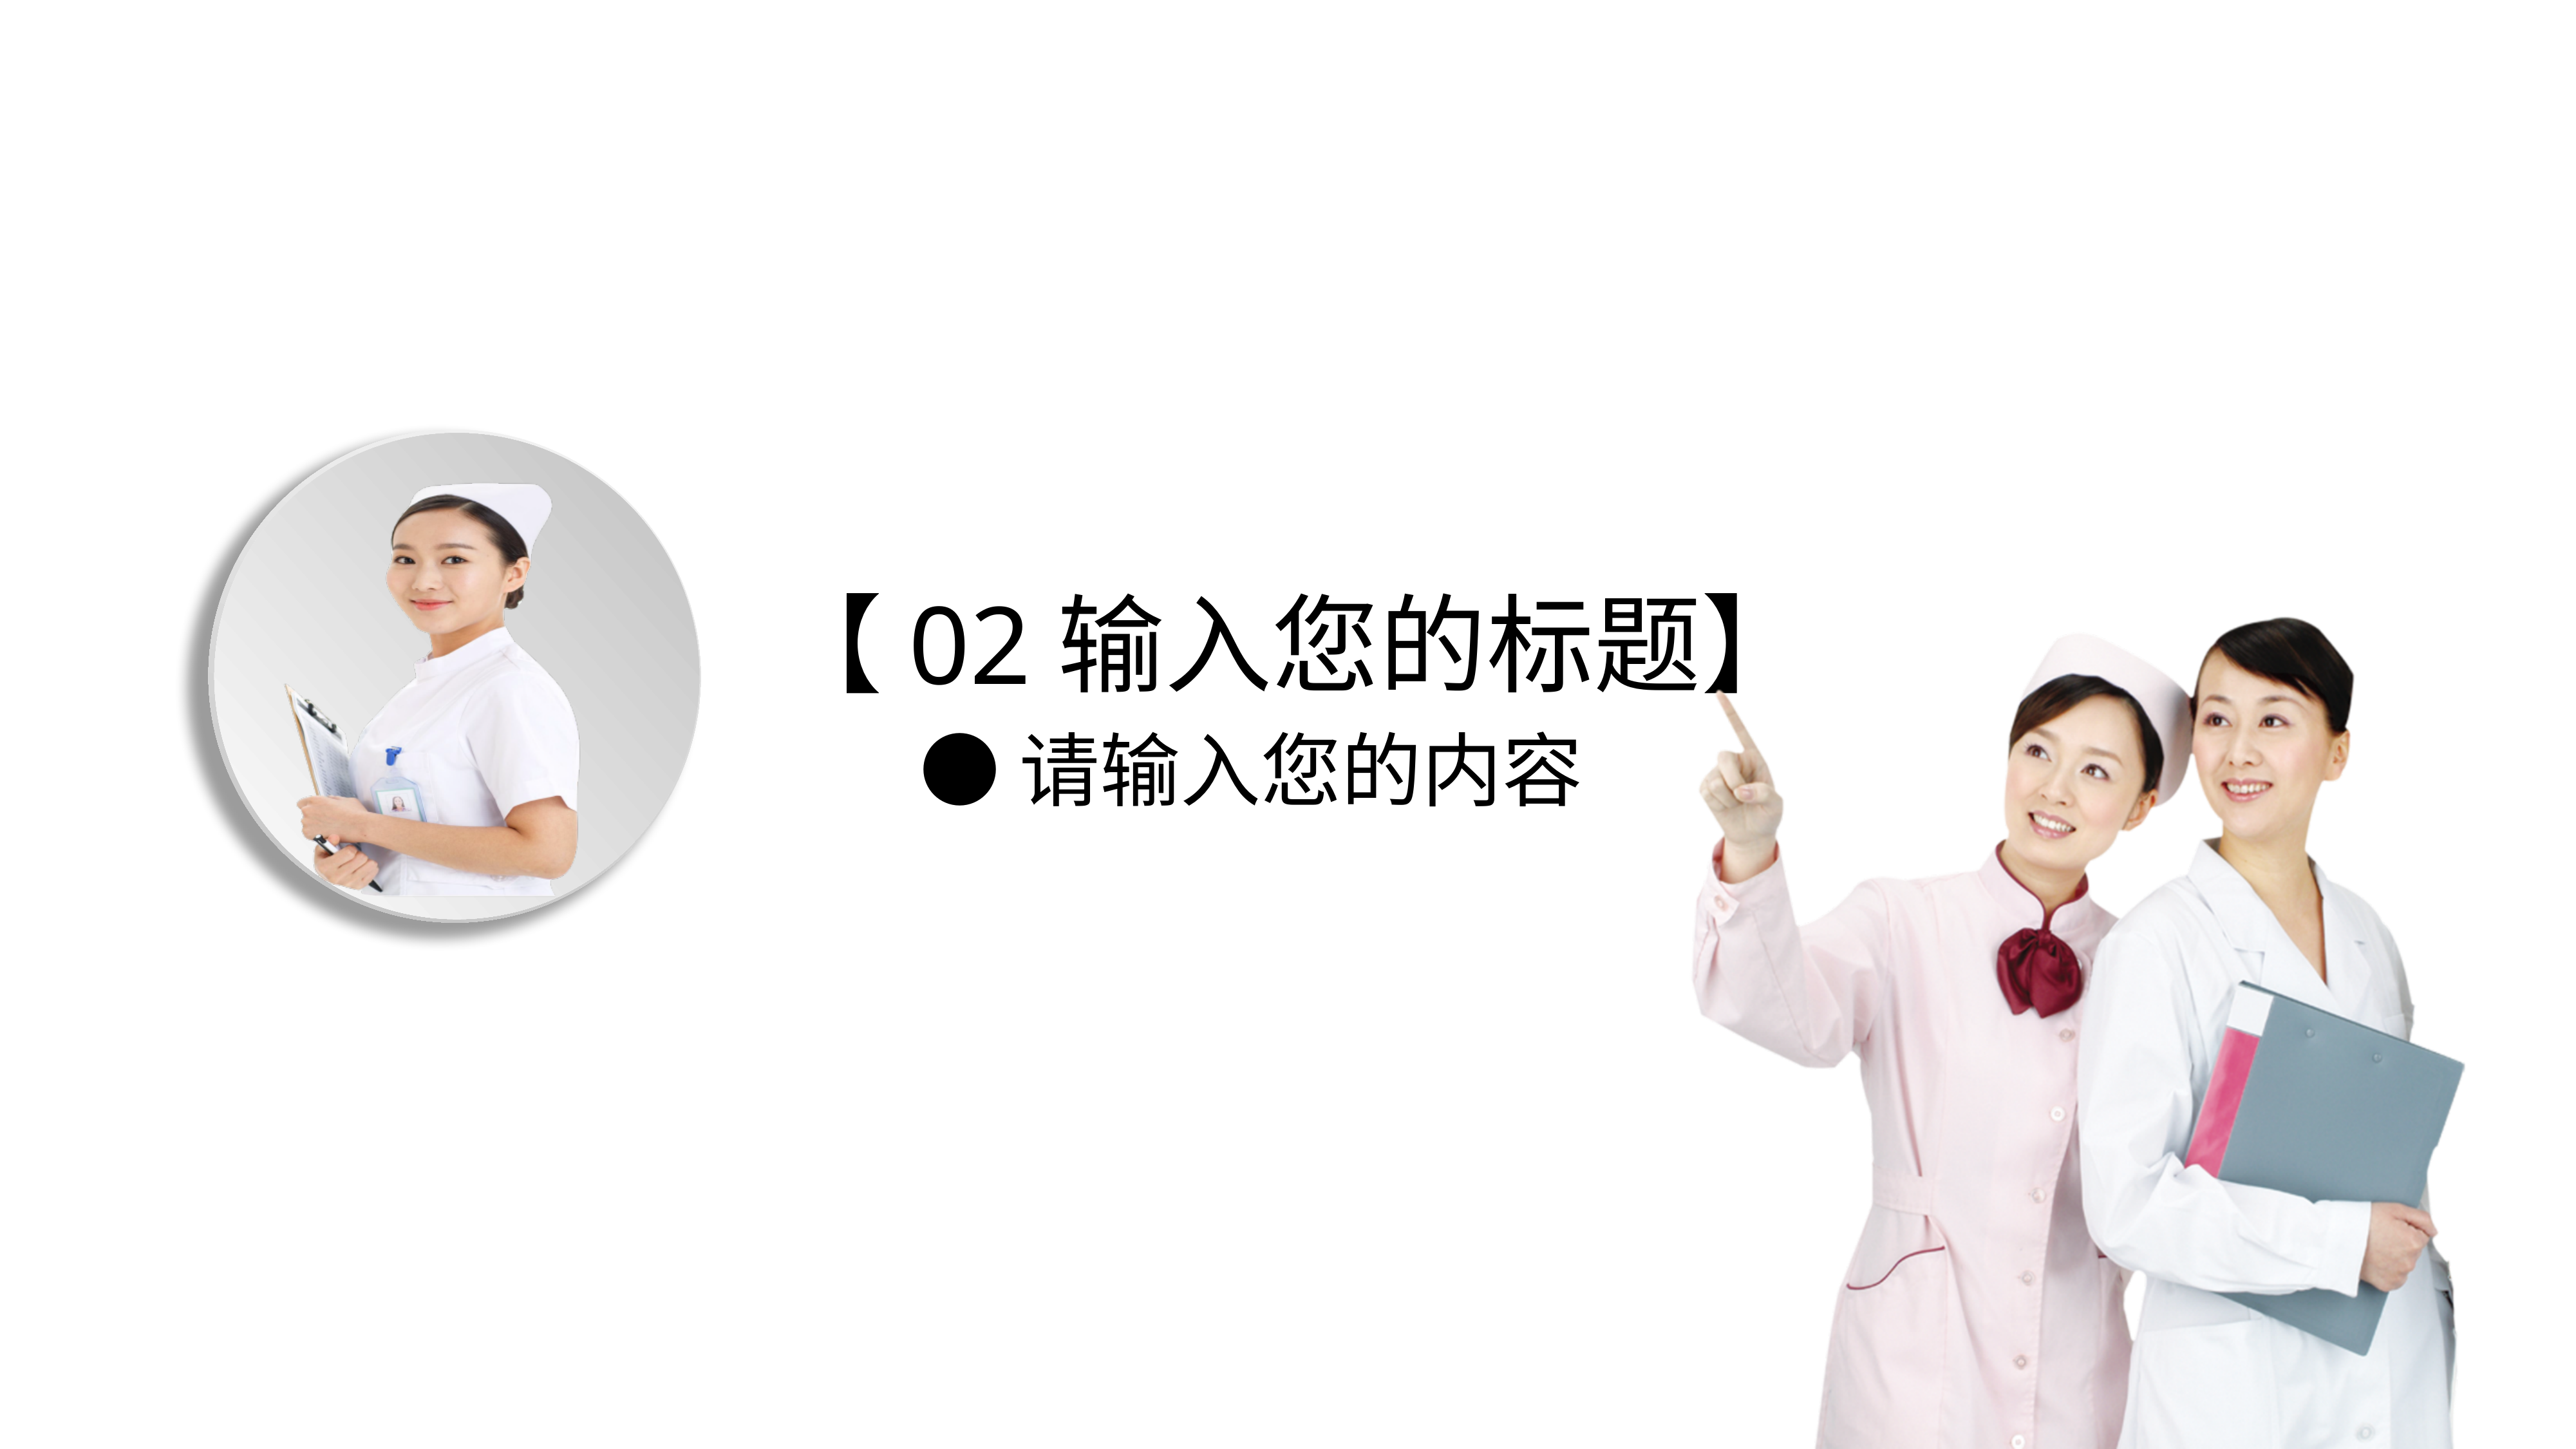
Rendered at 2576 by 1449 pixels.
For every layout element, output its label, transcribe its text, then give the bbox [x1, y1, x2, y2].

text_box 【02输入您的标题】 [929, 502, 1863, 710]
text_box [45, 429, 926, 923]
text_box ●请输入您的内容 [929, 710, 1660, 826]
picture [1663, 587, 2576, 1449]
